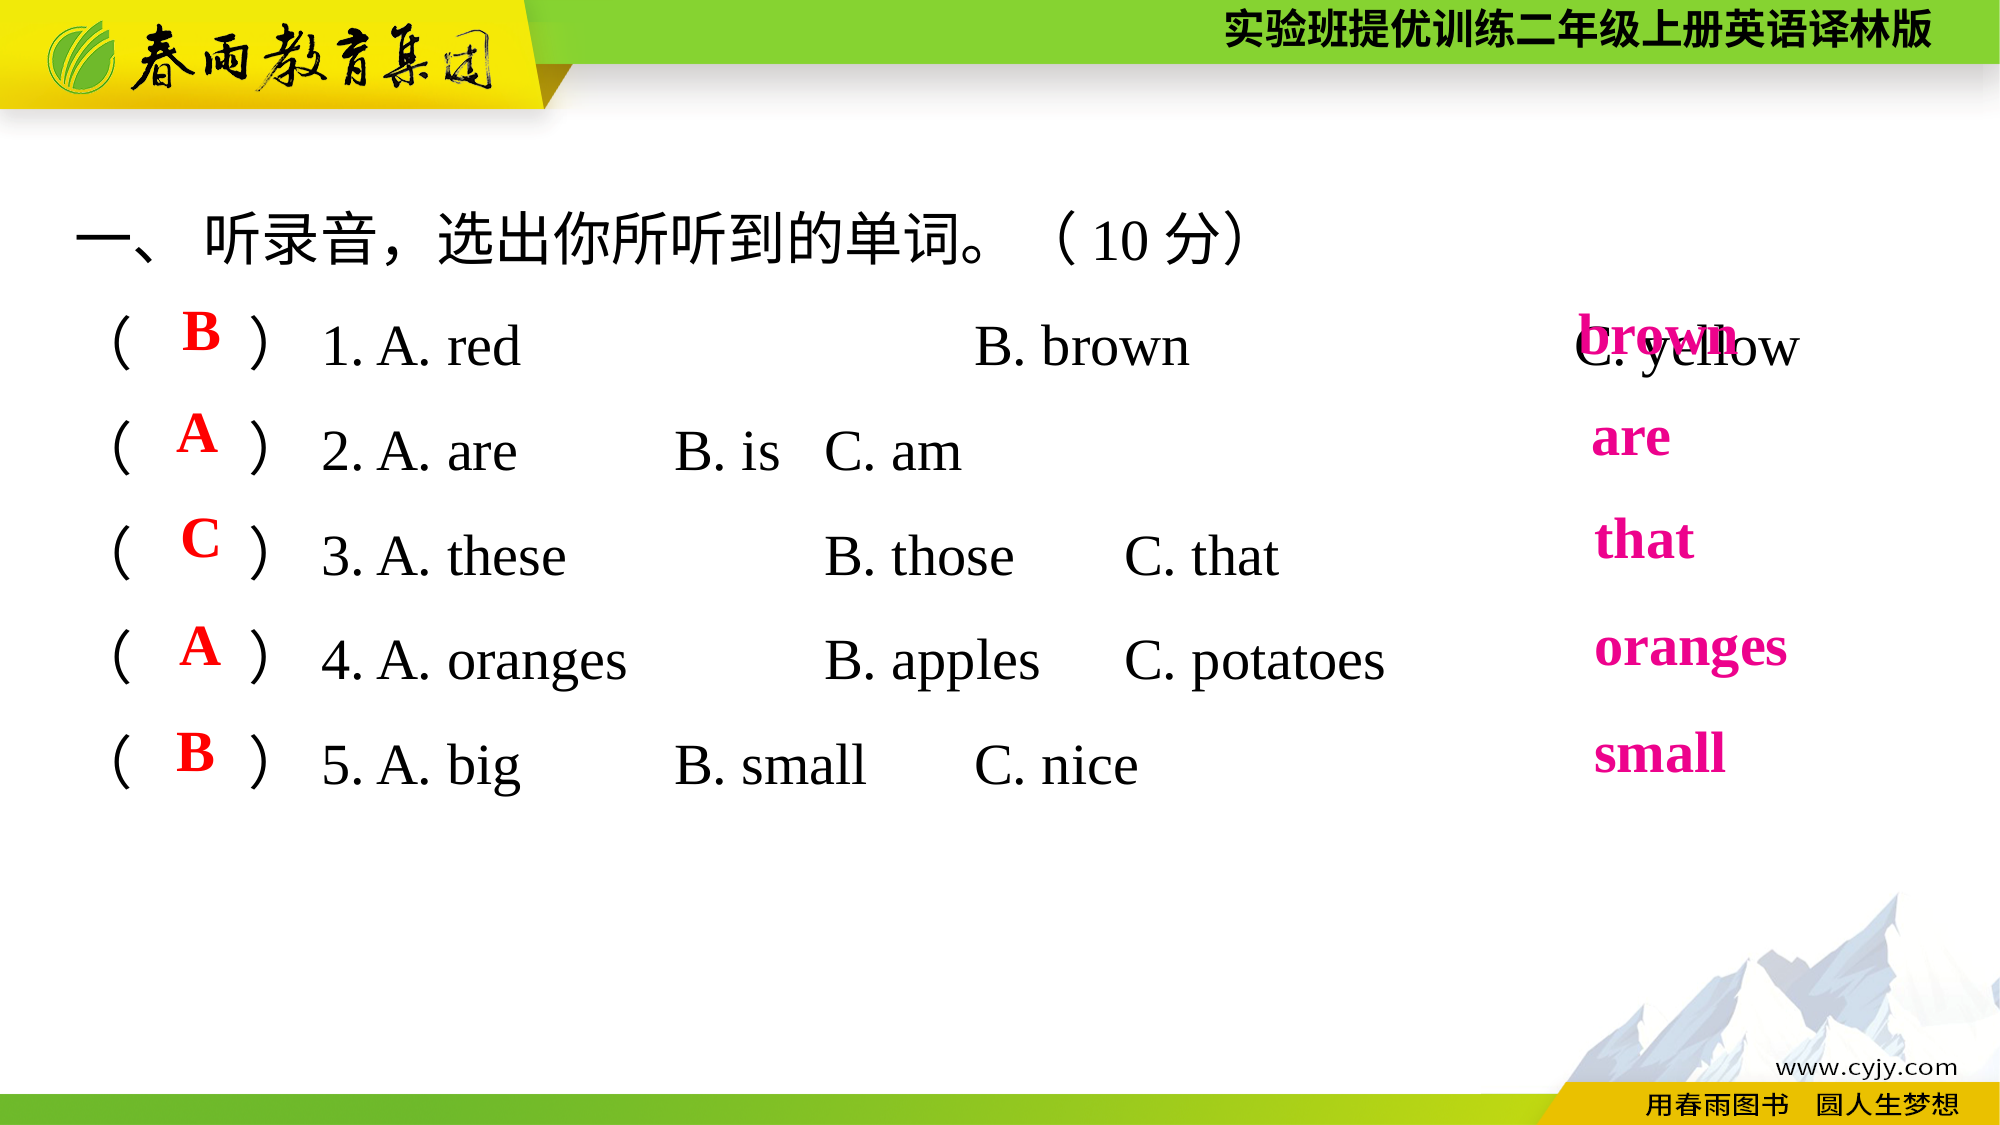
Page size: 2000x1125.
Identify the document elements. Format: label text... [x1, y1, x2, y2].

text_box small [1579, 707, 1743, 792]
text_box A [161, 386, 234, 472]
text_box B [167, 284, 237, 370]
text_box oranges [1579, 599, 1804, 685]
text_box brown [1563, 289, 1755, 374]
text_box A [164, 599, 237, 685]
text_box B [161, 705, 231, 791]
picture [0, 0, 2000, 1125]
list 一、 听录音，选出你所听到的单词。（10分） （ ）1. A. red B. brown C. yellow （ ）2. A. are B. is C. am （ ）3. A. these B. those C. that （ ）4. A. oranges B. apples C. potatoes （ ）5. A. big B. small C. nice [59, 159, 1944, 811]
text_box C [165, 491, 238, 577]
text_box that [1579, 493, 1710, 578]
text_box are [1576, 389, 1686, 475]
